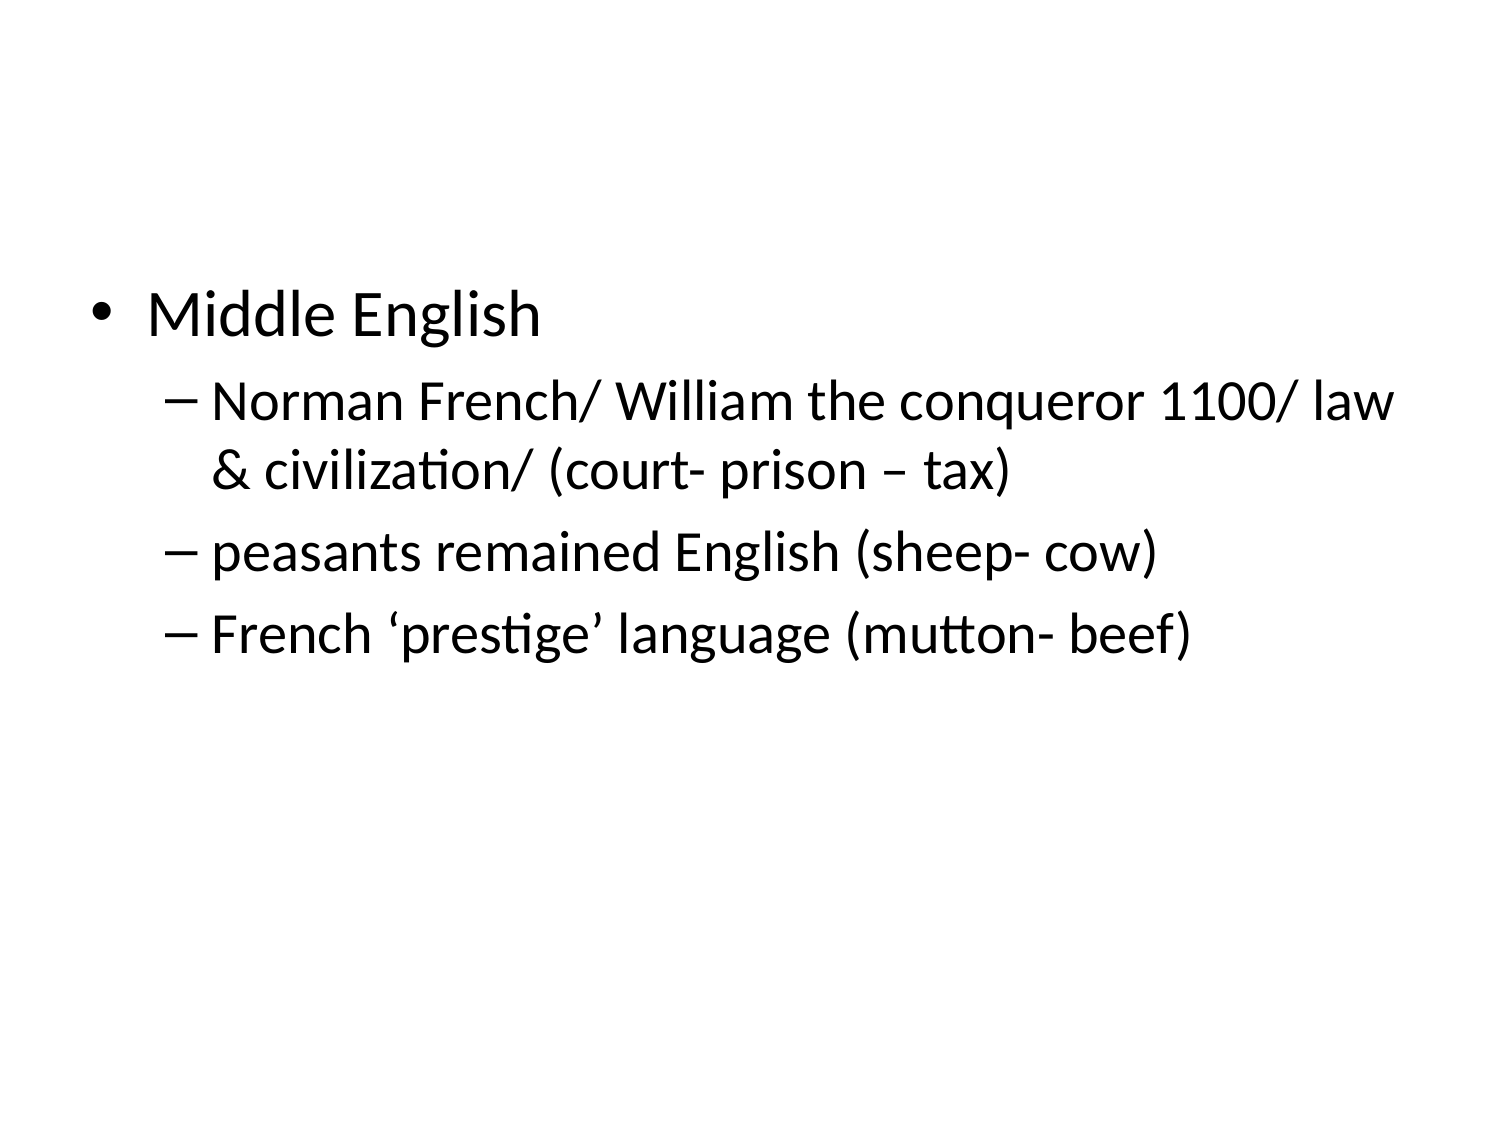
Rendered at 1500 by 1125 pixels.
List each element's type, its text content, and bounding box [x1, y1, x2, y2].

list Middle English Norman French/ William the conqueror 1100/ law & civilization/ (court- prison – tax) peasants remained English (sheep- cow) French ‘prestige’ language (mutton- beef) [75, 262, 1425, 1005]
